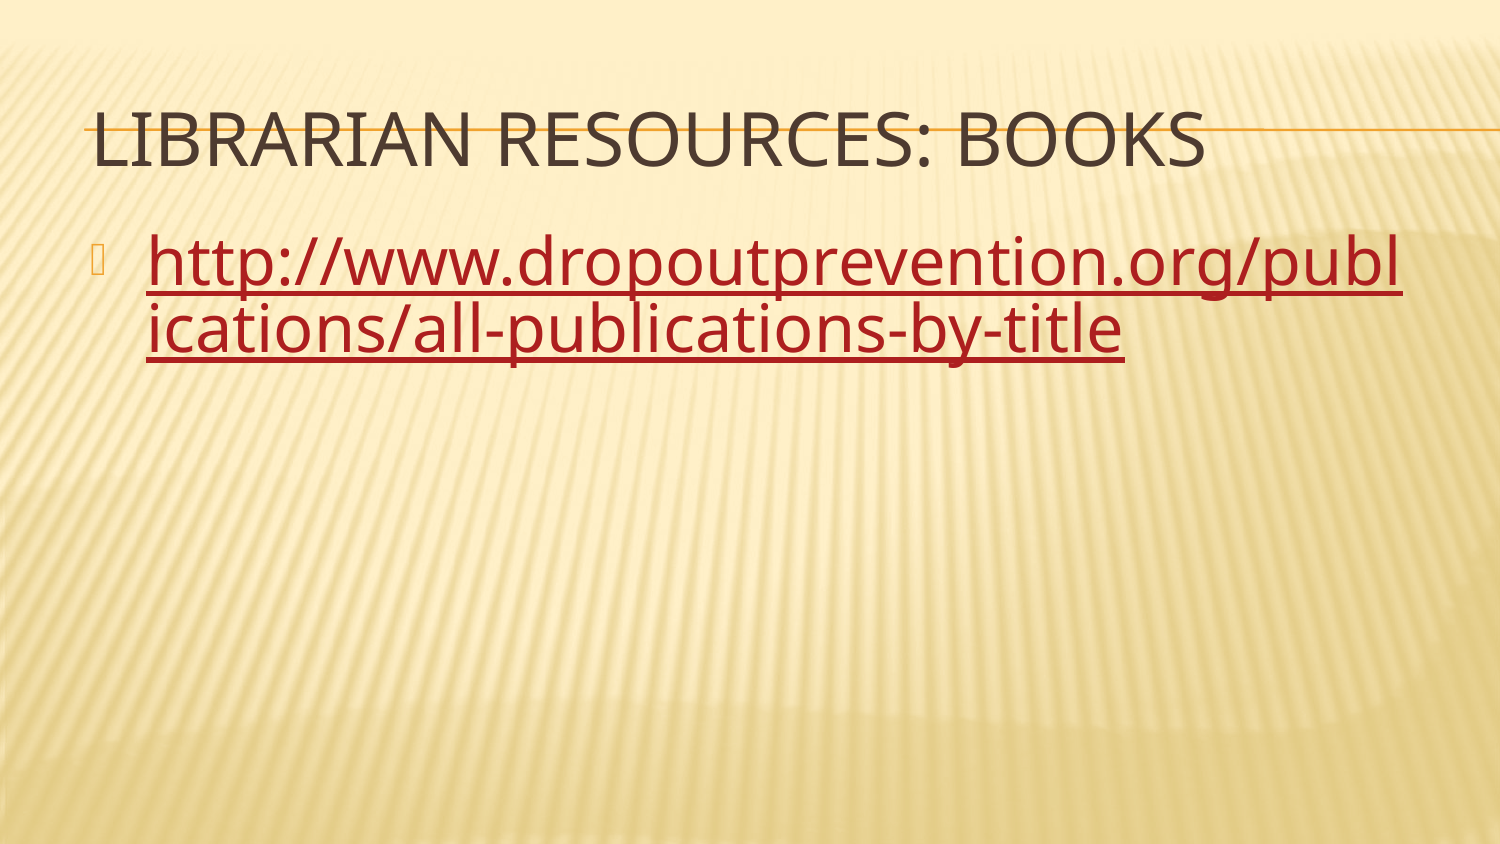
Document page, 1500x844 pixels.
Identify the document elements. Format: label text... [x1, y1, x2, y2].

title Librarian Resources: Books [75, 33, 1425, 197]
list http://www.dropoutprevention.org/publications/all-publications-by-title [75, 204, 1425, 800]
